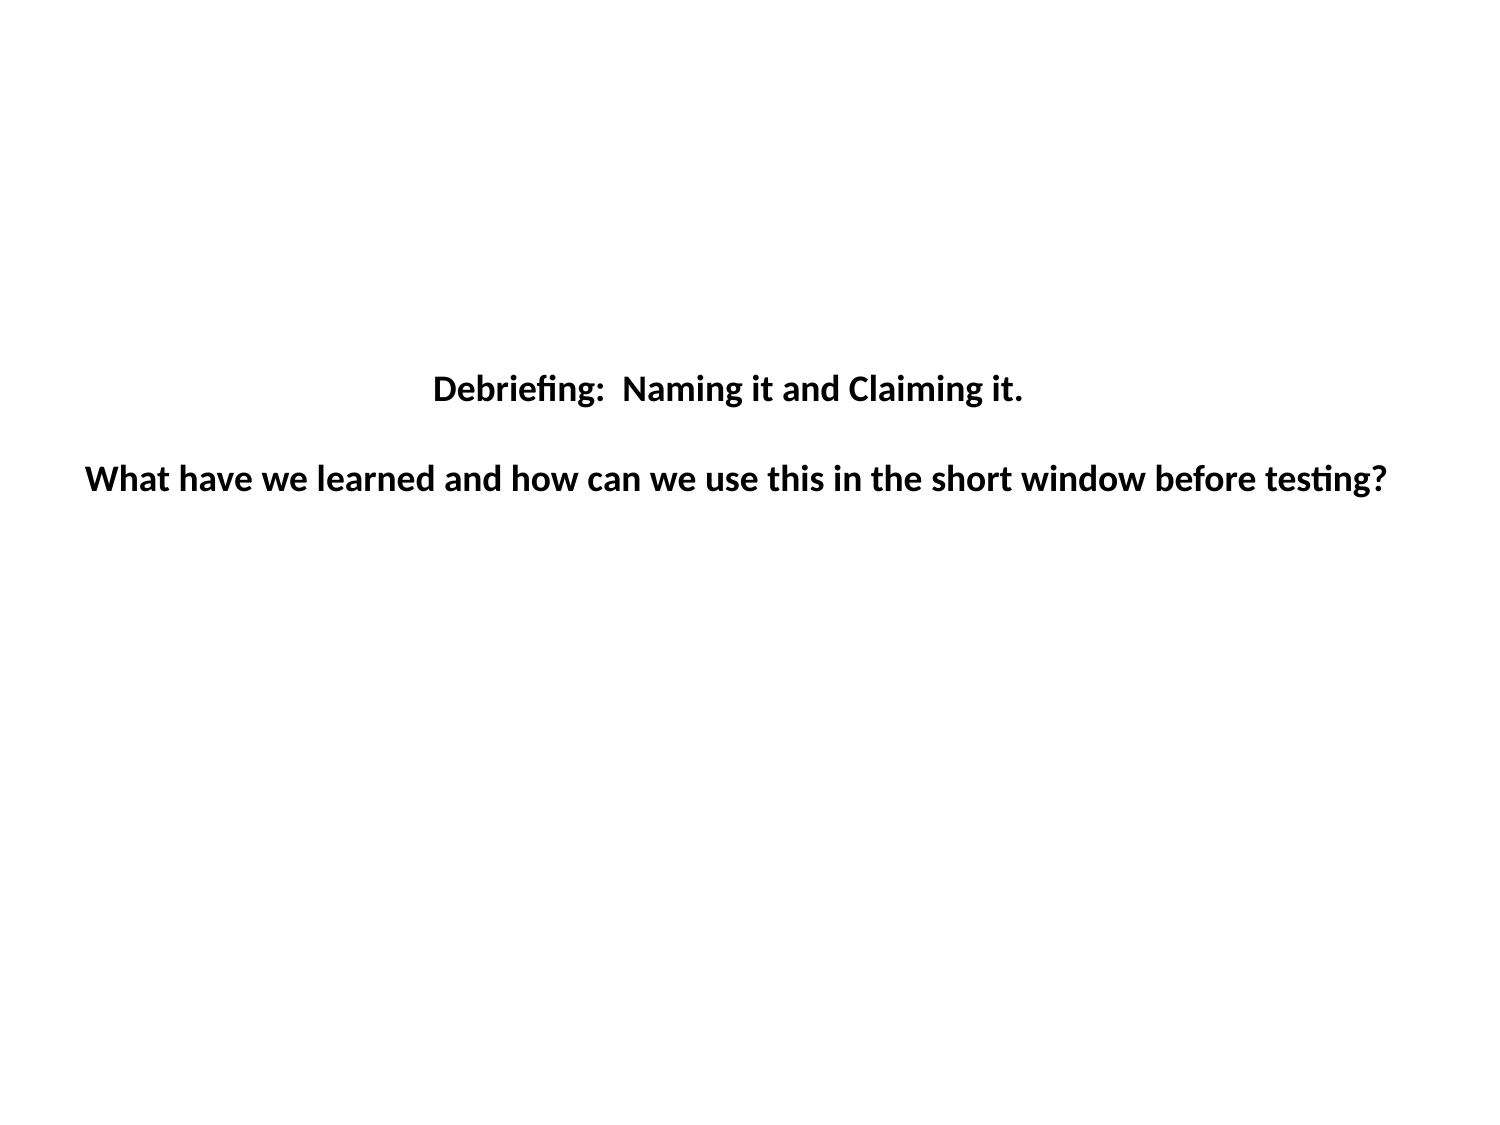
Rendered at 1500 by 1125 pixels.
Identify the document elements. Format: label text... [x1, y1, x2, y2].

title Debriefing: Naming it and Claiming it. What have we learned and how can we use this in the short window before testing? [62, 337, 1413, 525]
